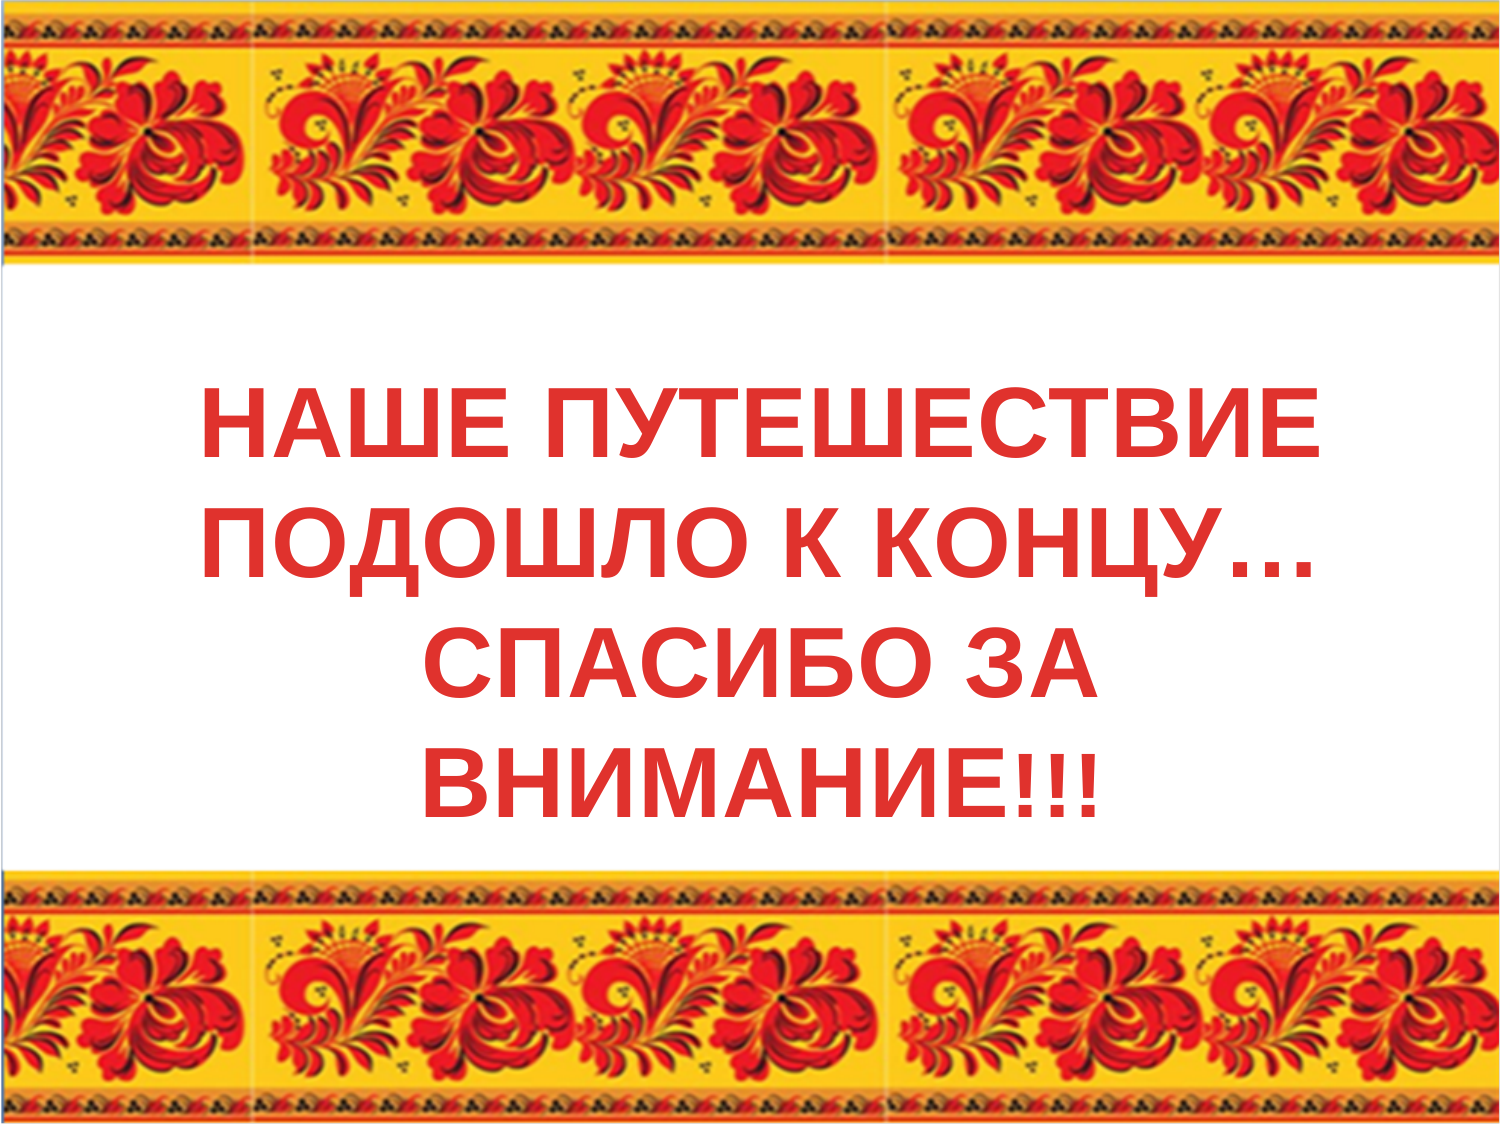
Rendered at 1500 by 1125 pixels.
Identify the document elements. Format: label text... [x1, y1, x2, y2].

text_box НАШЕ ПУТЕШЕСТВИЕ ПОДОШЛО К КОНЦУ… СПАСИБО ЗА ВНИМАНИЕ!!! [53, 349, 1471, 845]
picture [0, 0, 1500, 1125]
